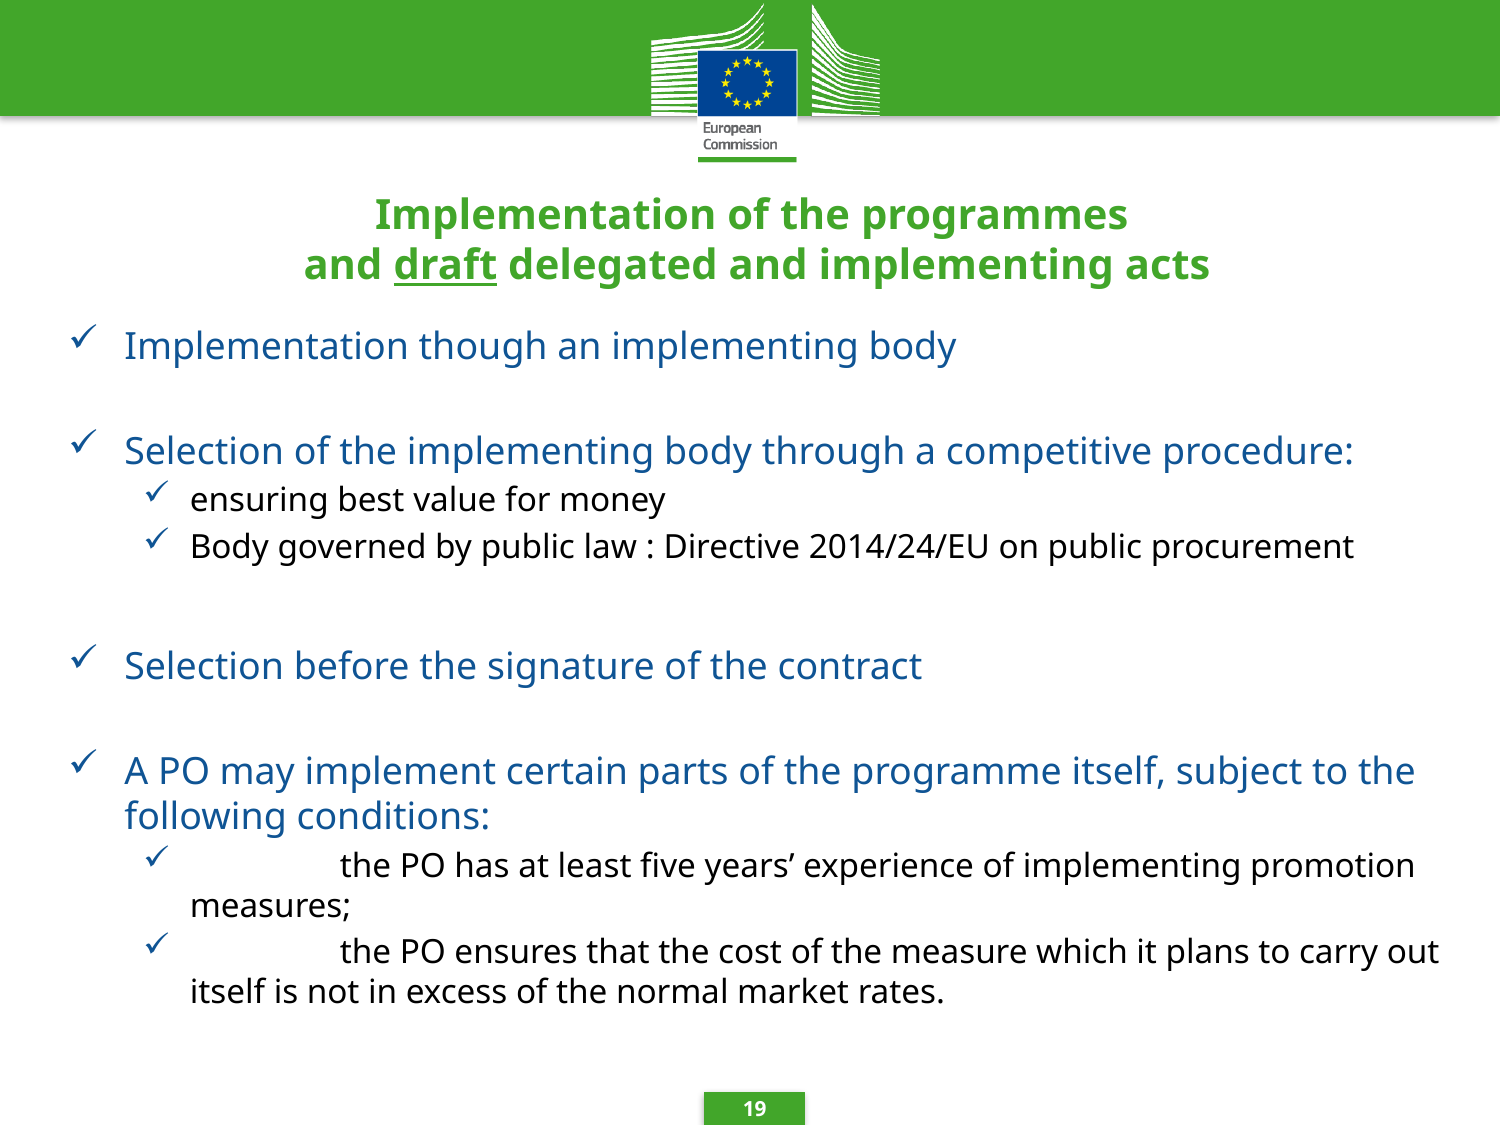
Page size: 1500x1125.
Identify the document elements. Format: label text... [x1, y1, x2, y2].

list Implementation though an implementing body Selection of the implementing body through a competitive procedure: ensuring best value for money Body governed by public law : Directive 2014/24/EU on public procurement Selection before the signature of the contract A PO may implement certain parts of the programme itself, subject to the following conditions: the PO has at least five years’ experience of implementing promotion measures; the PO ensures that the cost of the measure which it plans to carry out itself is not in excess of the normal market rates. [53, 314, 1461, 1106]
title Implementation of the programmes and draft delegated and implementing acts [53, 196, 1462, 280]
slide_number 19 [703, 1088, 807, 1125]
picture [614, 3, 880, 196]
